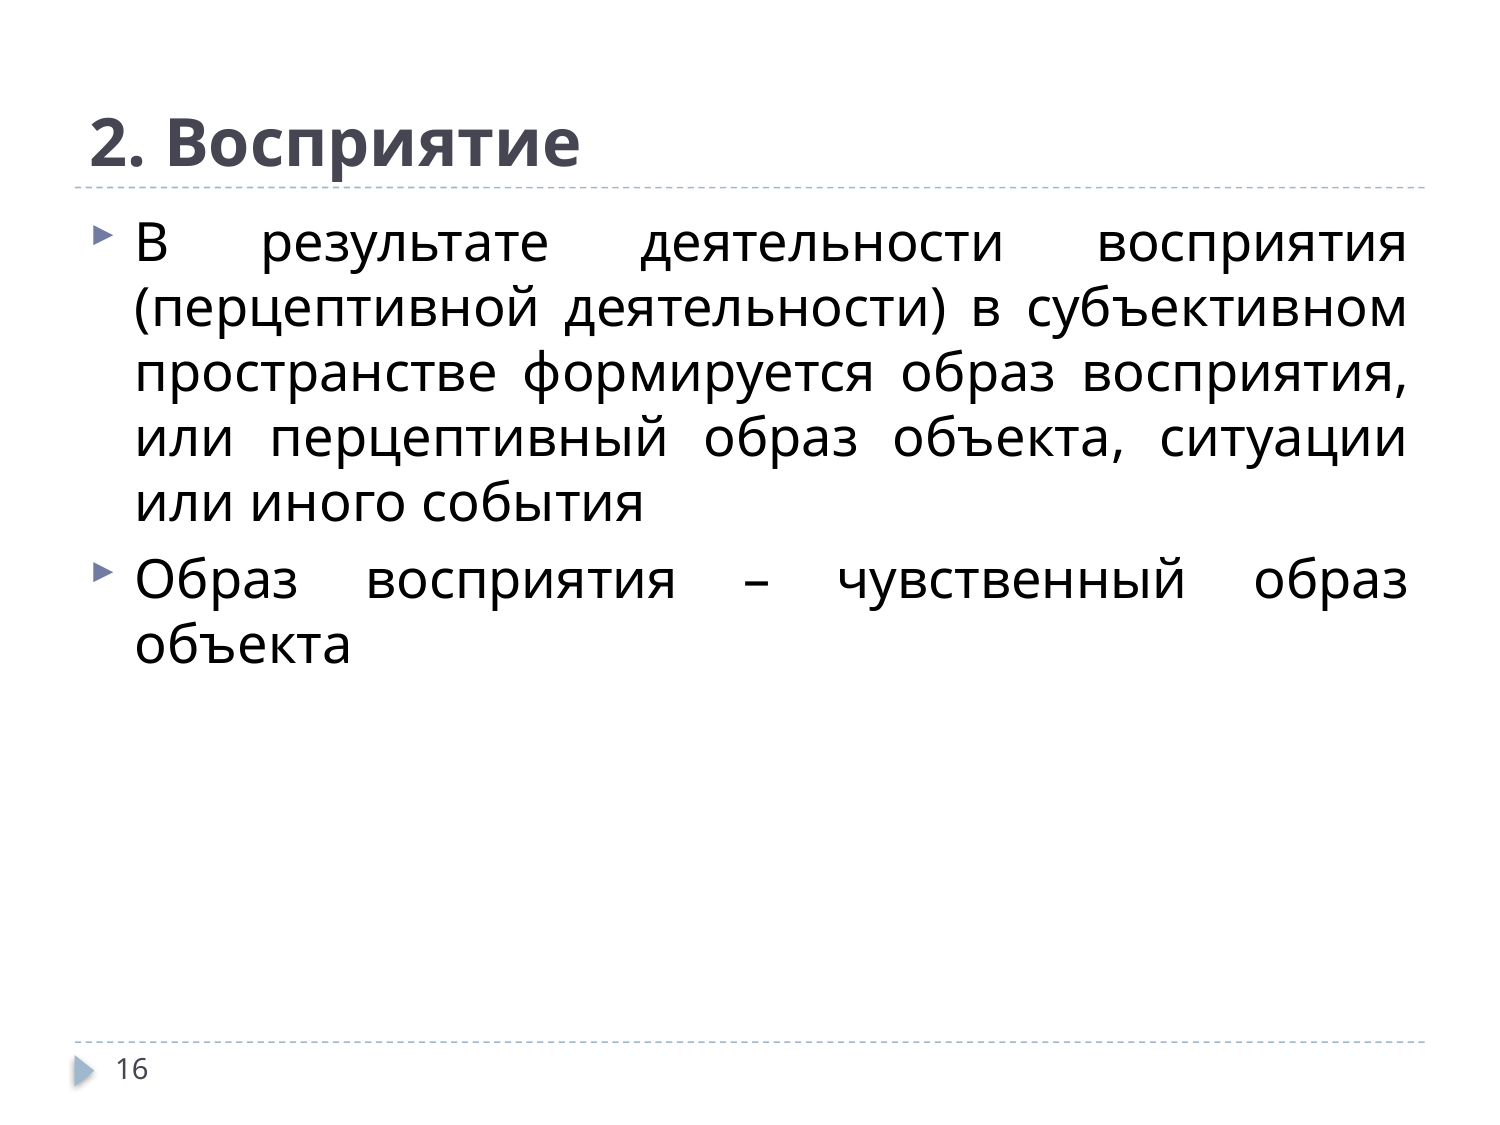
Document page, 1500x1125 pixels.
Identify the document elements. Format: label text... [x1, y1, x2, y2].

slide_number 16 [100, 1042, 426, 1103]
list В результате деятельности восприятия (перцептивной деятельности) в субъективном пространстве формируется образ восприятия, или перцептивный образ объекта, ситуации или иного события Образ восприятия – чувственный образ объекта [75, 200, 1425, 1010]
title 2. Восприятие [75, 24, 1425, 188]
